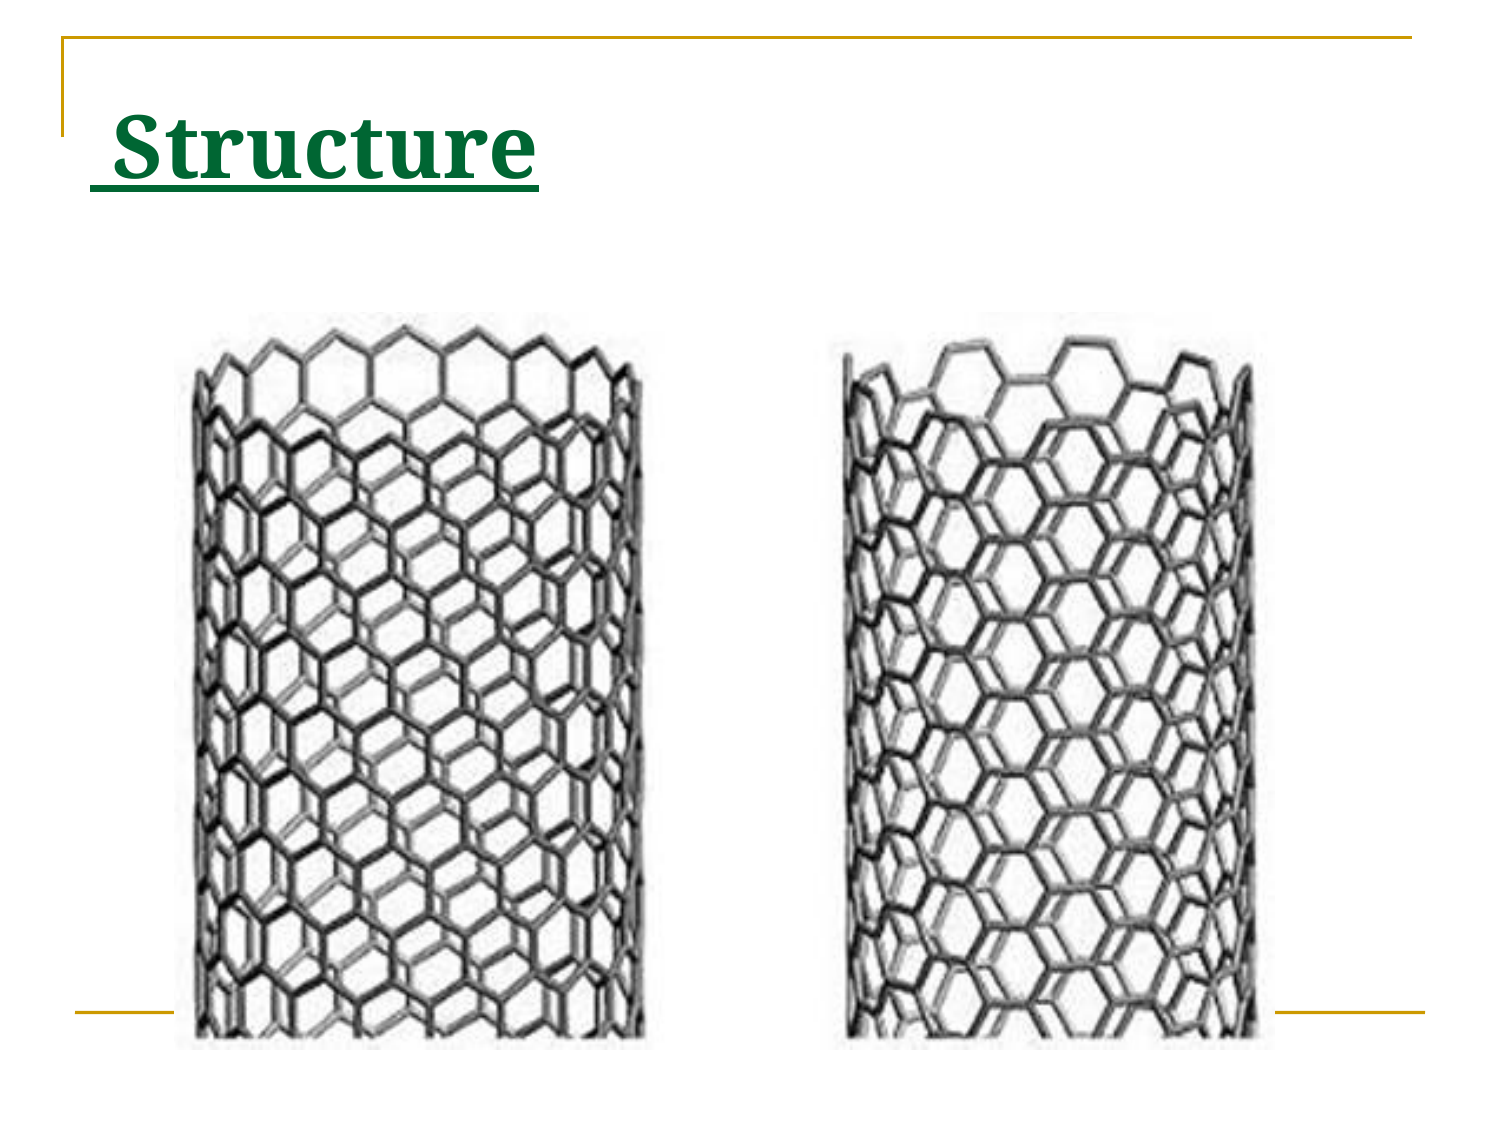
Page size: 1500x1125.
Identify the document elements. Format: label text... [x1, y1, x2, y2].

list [174, 312, 1276, 1051]
title Structure [74, 49, 1426, 238]
